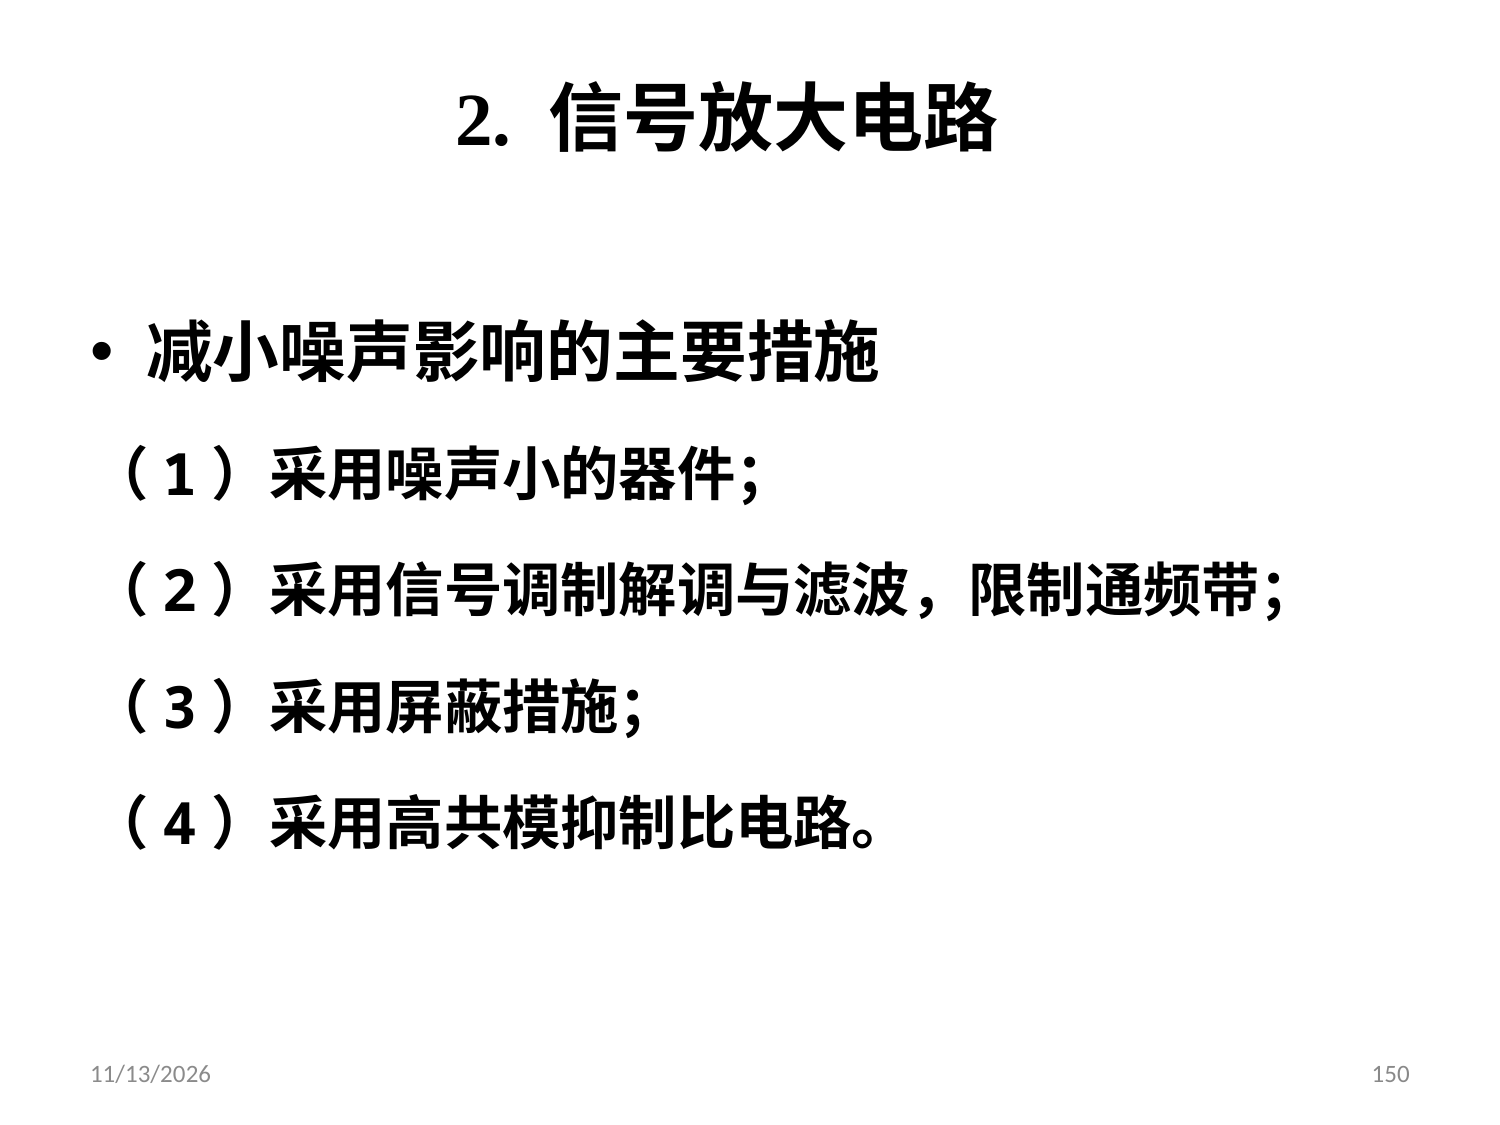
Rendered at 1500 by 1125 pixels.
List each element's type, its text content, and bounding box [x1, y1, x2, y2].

list 减小噪声影响的主要措施 （1）采用噪声小的器件； （2）采用信号调制解调与滤波，限制通频带； （3）采用屏蔽措施； （4）采用高共模抑制比电路。 [74, 262, 1426, 1006]
slide_number 150 [1074, 1042, 1425, 1103]
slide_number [75, 1042, 425, 1103]
text_box 2. 信号放大电路 [65, 63, 1363, 304]
